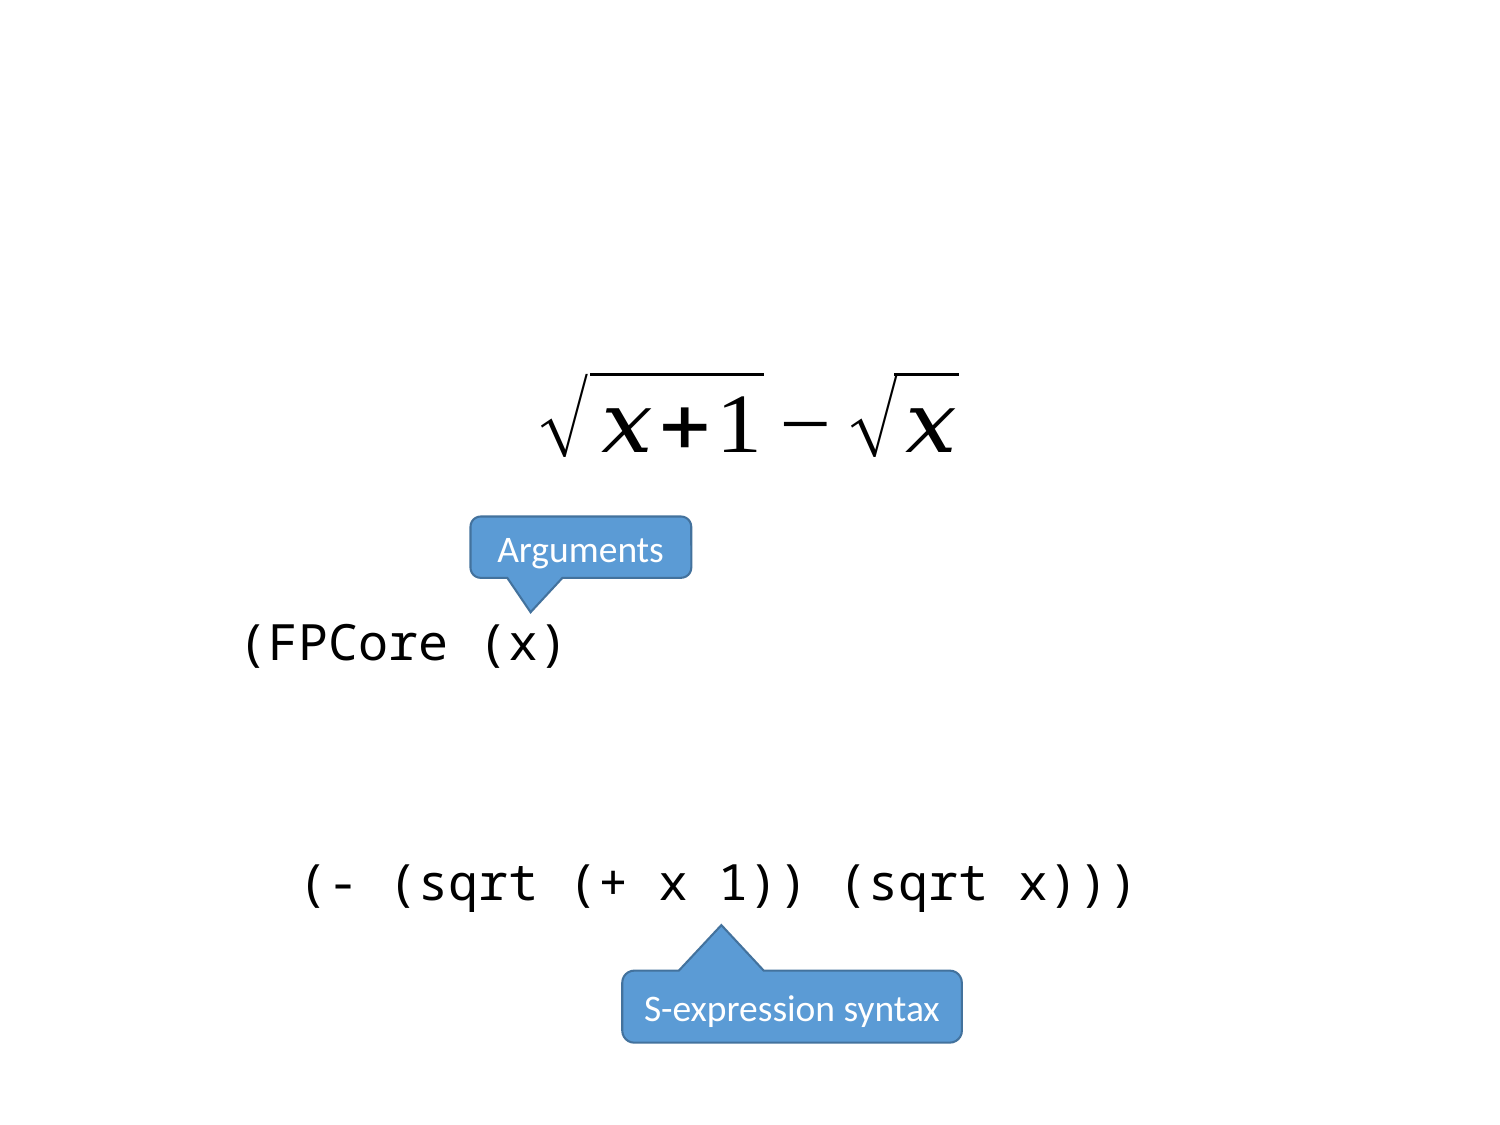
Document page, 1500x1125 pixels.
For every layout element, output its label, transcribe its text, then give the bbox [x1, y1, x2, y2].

text_box S-expression syntax [621, 923, 963, 1044]
text_box Arguments [469, 515, 693, 614]
text_box (FPCore (x) (- (sqrt (+ x 1)) (sqrt x))) [227, 605, 1150, 917]
